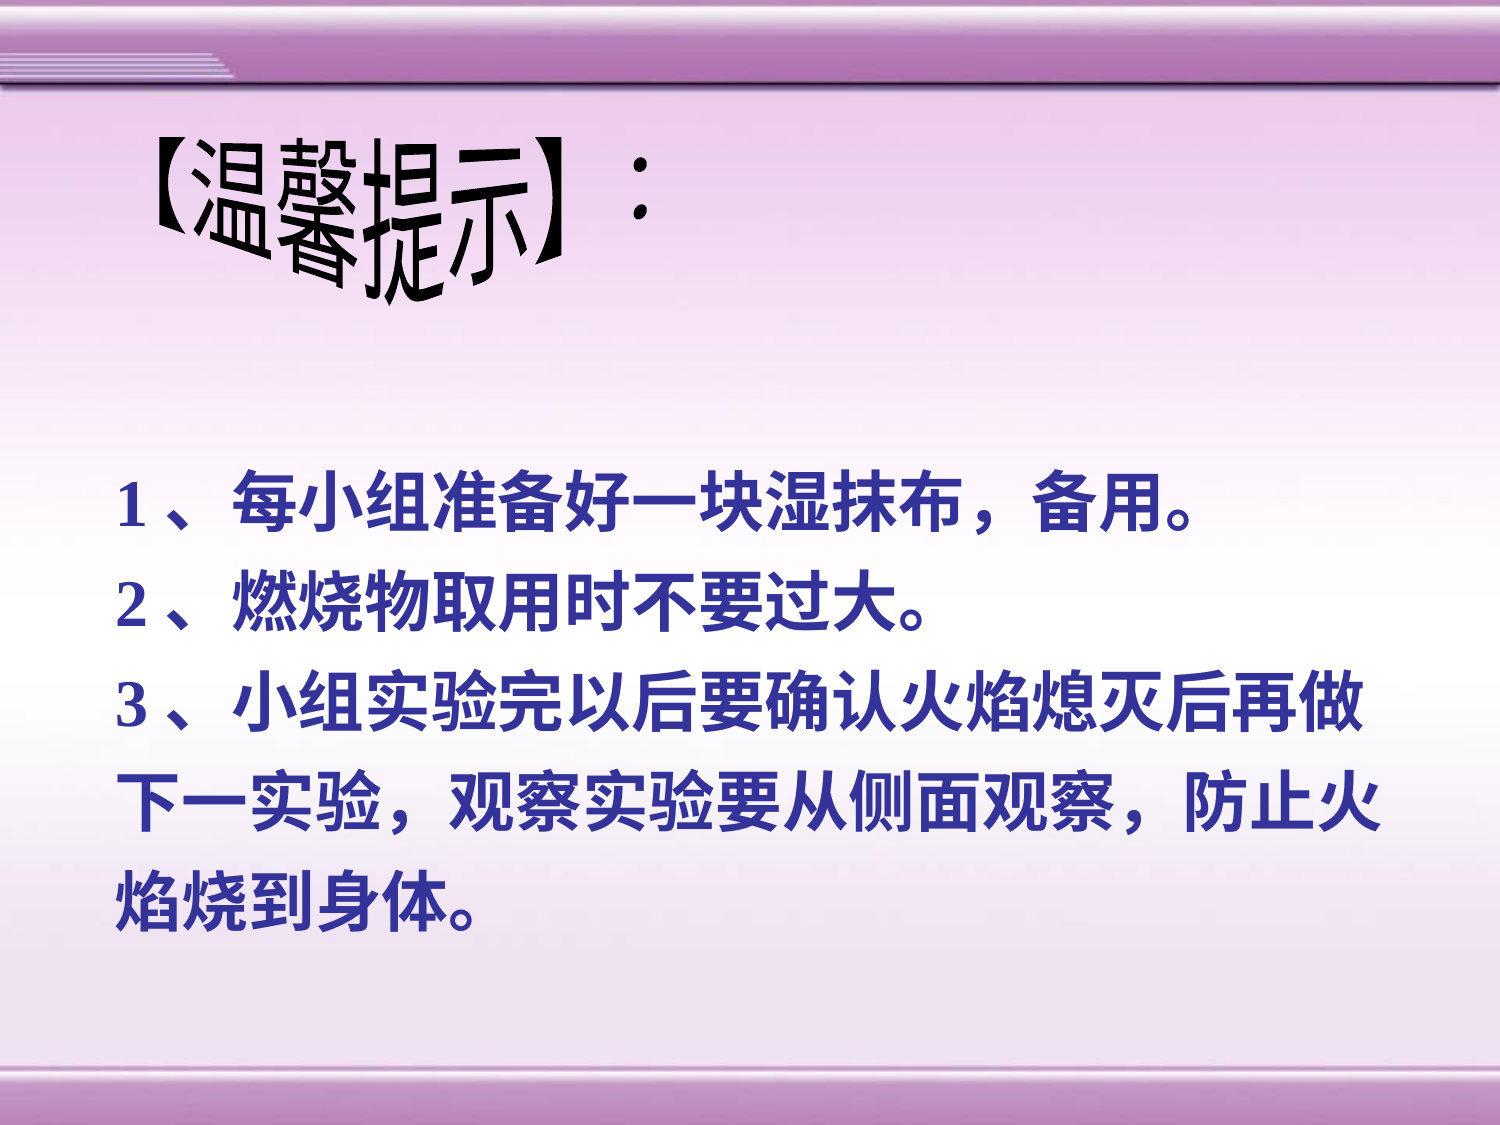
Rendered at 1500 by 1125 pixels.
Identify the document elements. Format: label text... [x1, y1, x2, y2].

text_box 1、每小组准备好一块湿抹布，备用。 2、燃烧物取用时不要过大。 3、小组实验完以后要确认火焰熄灭后再做下一实验，观察实验要从侧面观察，防止火焰烧到身体。 [100, 432, 1400, 947]
slide_number [75, 1024, 425, 1103]
picture [0, 0, 1500, 1125]
slide_number [1074, 1024, 1425, 1103]
